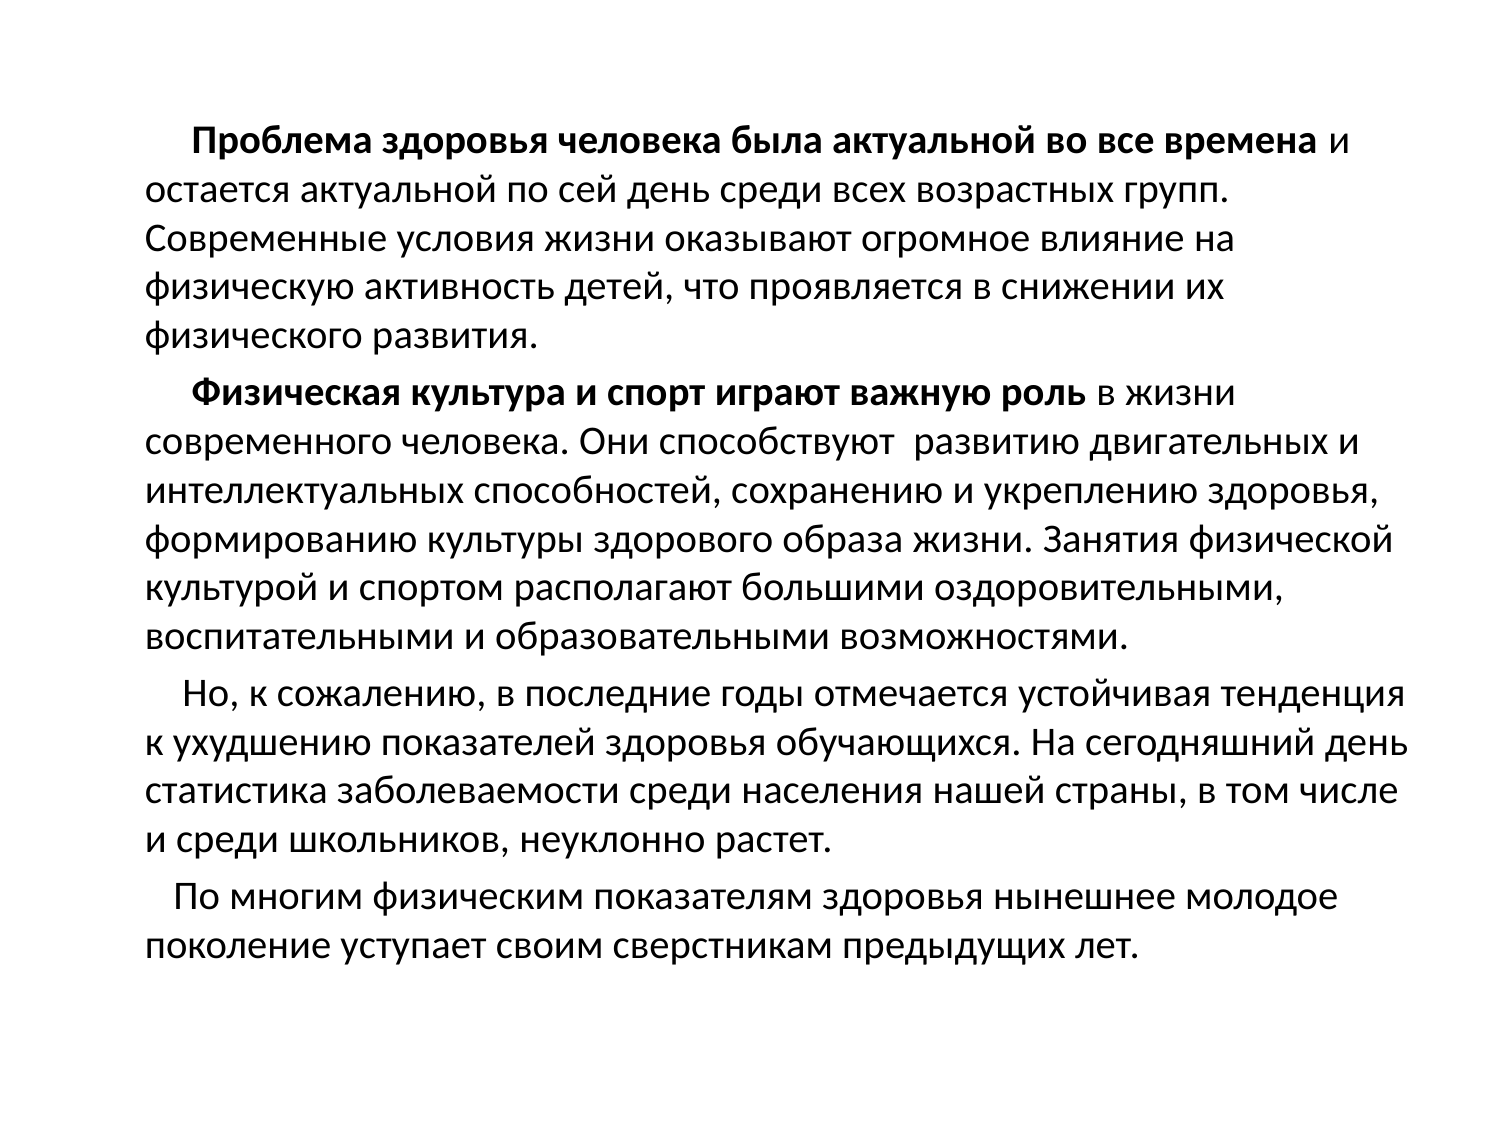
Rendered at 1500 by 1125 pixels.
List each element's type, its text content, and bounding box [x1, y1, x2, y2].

list Проблема здоровья человека была актуальной во все времена и остается актуальной по сей день среди всех возрастных групп. Современные условия жизни оказывают огромное влияние на физическую активность детей, что проявляется в снижении их физического развития. Физическая культура и спорт играют важную роль в жизни современного человека. Они способствуют развитию двигательных и интеллектуальных способностей, сохранению и укреплению здоровья, формированию культуры здорового образа жизни. Занятия физической культурой и спортом располагают большими оздоровительными, воспитательными и образовательными возможностями. Но, к сожалению, в последние годы отмечается устойчивая тенденция к ухудшению показателей здоровья обучающихся. На сегодняшний день статистика заболеваемости среди населения нашей страны, в том числе и среди школьников, неуклонно растет. По многим физическим показателям здоровья нынешнее молодое поколение уступает своим сверстникам предыдущих лет. [75, 105, 1425, 1005]
